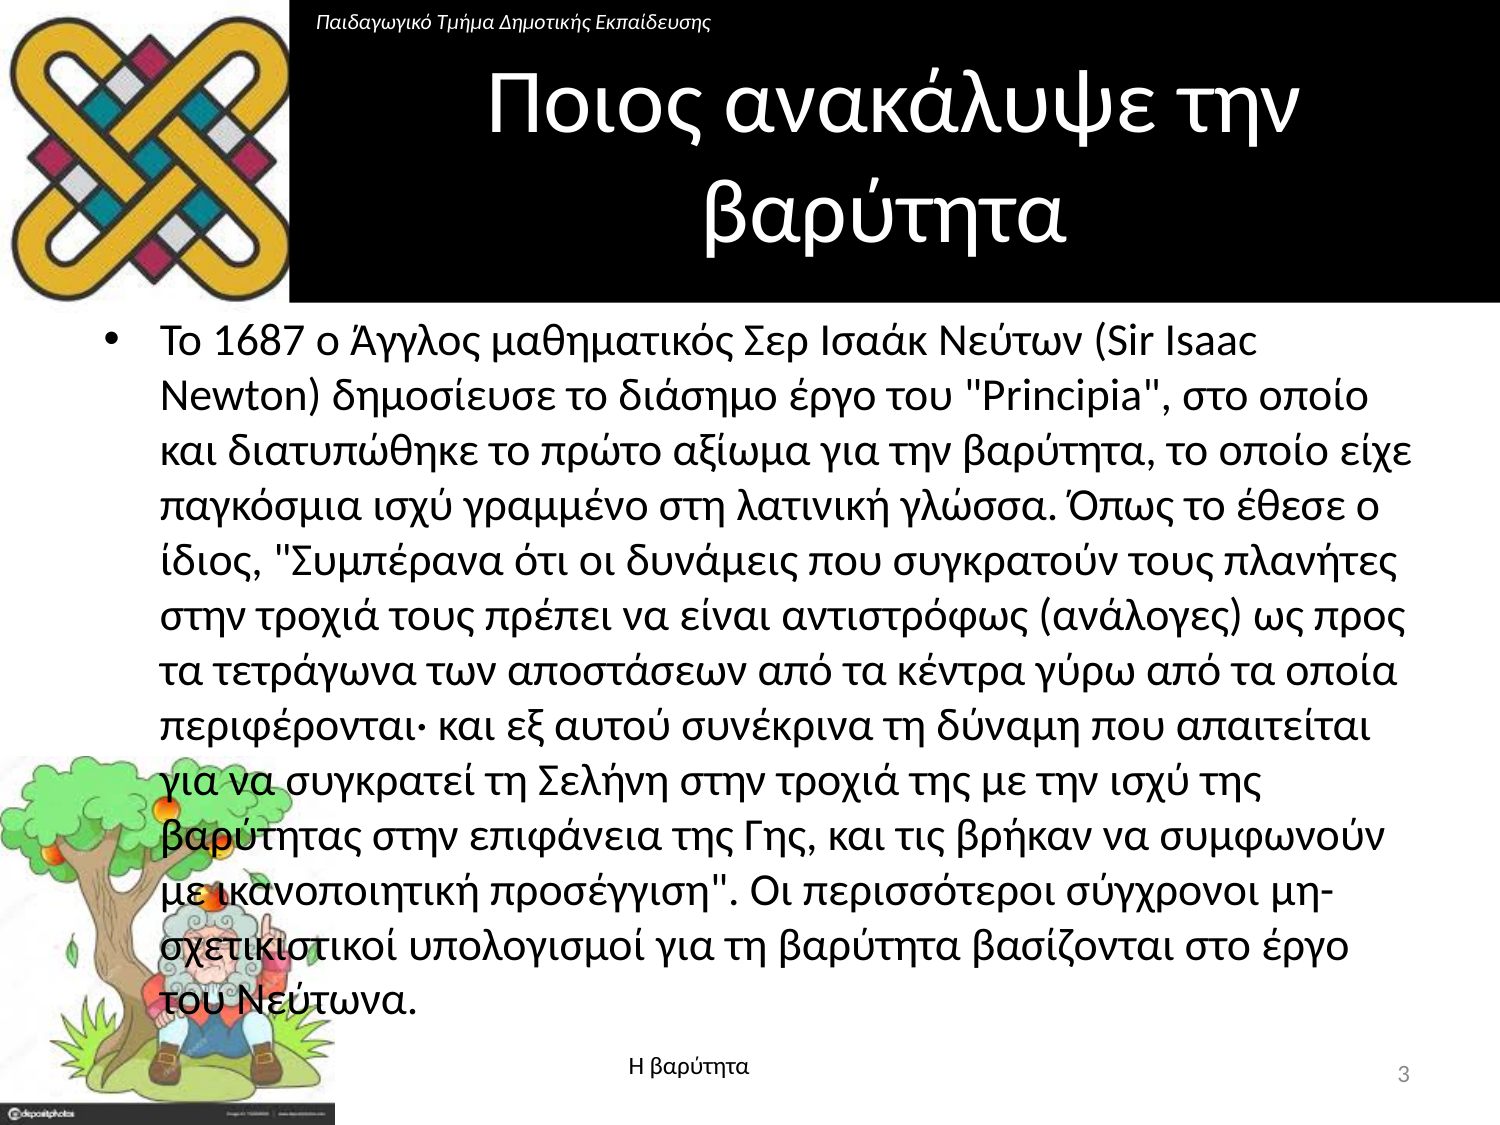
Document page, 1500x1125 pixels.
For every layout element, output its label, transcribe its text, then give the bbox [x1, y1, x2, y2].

footer Η βαρύτητα [454, 1035, 930, 1095]
picture [0, 0, 289, 313]
slide_number 3 [1074, 1042, 1425, 1103]
list Το 1687 ο Άγγλος μαθηματικός Σερ Ισαάκ Νεύτων (Sir Isaac Newton) δημοσίευσε το διάσημο έργο του "Principia", στο οποίο και διατυπώθηκε το πρώτο αξίωμα για την βαρύτητα, το οποίο είχε παγκόσμια ισχύ γραμμένο στη λατινική γλώσσα. Όπως το έθεσε ο ίδιος, "Συμπέρανα ότι οι δυνάμεις που συγκρατούν τους πλανήτες στην τροχιά τους πρέπει να είναι αντιστρόφως (ανάλογες) ως προς τα τετράγωνα των αποστάσεων από τα κέντρα γύρω από τα οποία περιφέρονται· και εξ αυτού συνέκρινα τη δύναμη που απαιτείται για να συγκρατεί τη Σελήνη στην τροχιά της με την ισχύ της βαρύτητας στην επιφάνεια της Γης, και τις βρήκαν να συμφωνούν με ικανοποιητική προσέγγιση". Οι περισσότεροι σύγχρονοι μη-σχετικιστικοί υπολογισμοί για τη βαρύτητα βασίζονται στο έργο του Νεύτωνα. [88, 302, 1439, 1046]
picture [0, 756, 335, 1125]
title Ποιος ανακάλυψε την βαρύτητα [289, 0, 1500, 303]
text_box Παιδαγωγικό Τμήμα Δημοτικής Εκπαίδευσης [301, 0, 1465, 41]
